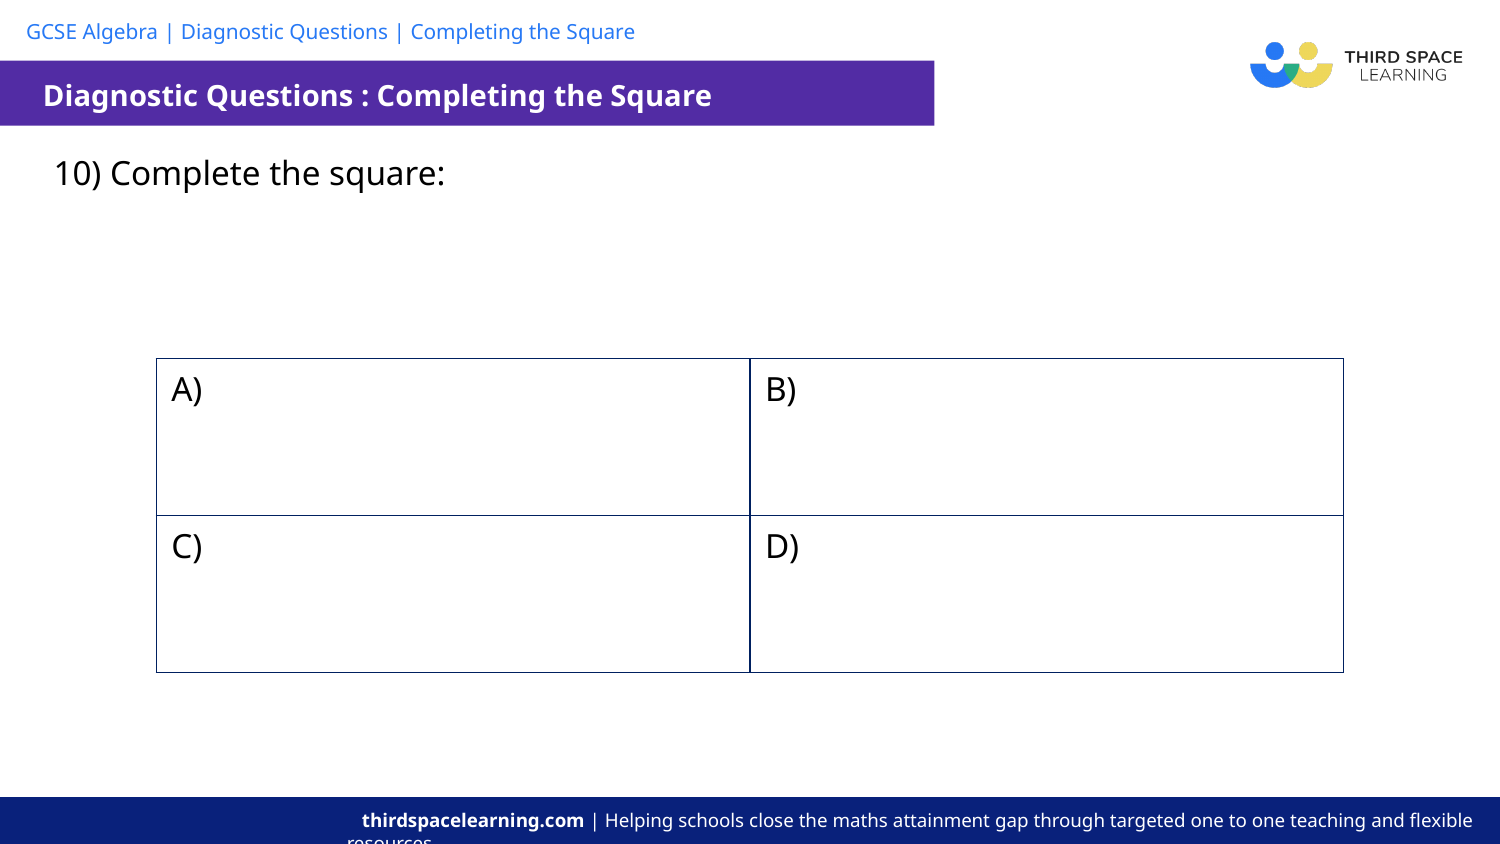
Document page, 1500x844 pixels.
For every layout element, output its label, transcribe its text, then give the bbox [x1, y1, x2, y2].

picture [1250, 33, 1465, 99]
text_box Diagnostic Questions : Completing the Square [27, 61, 933, 127]
